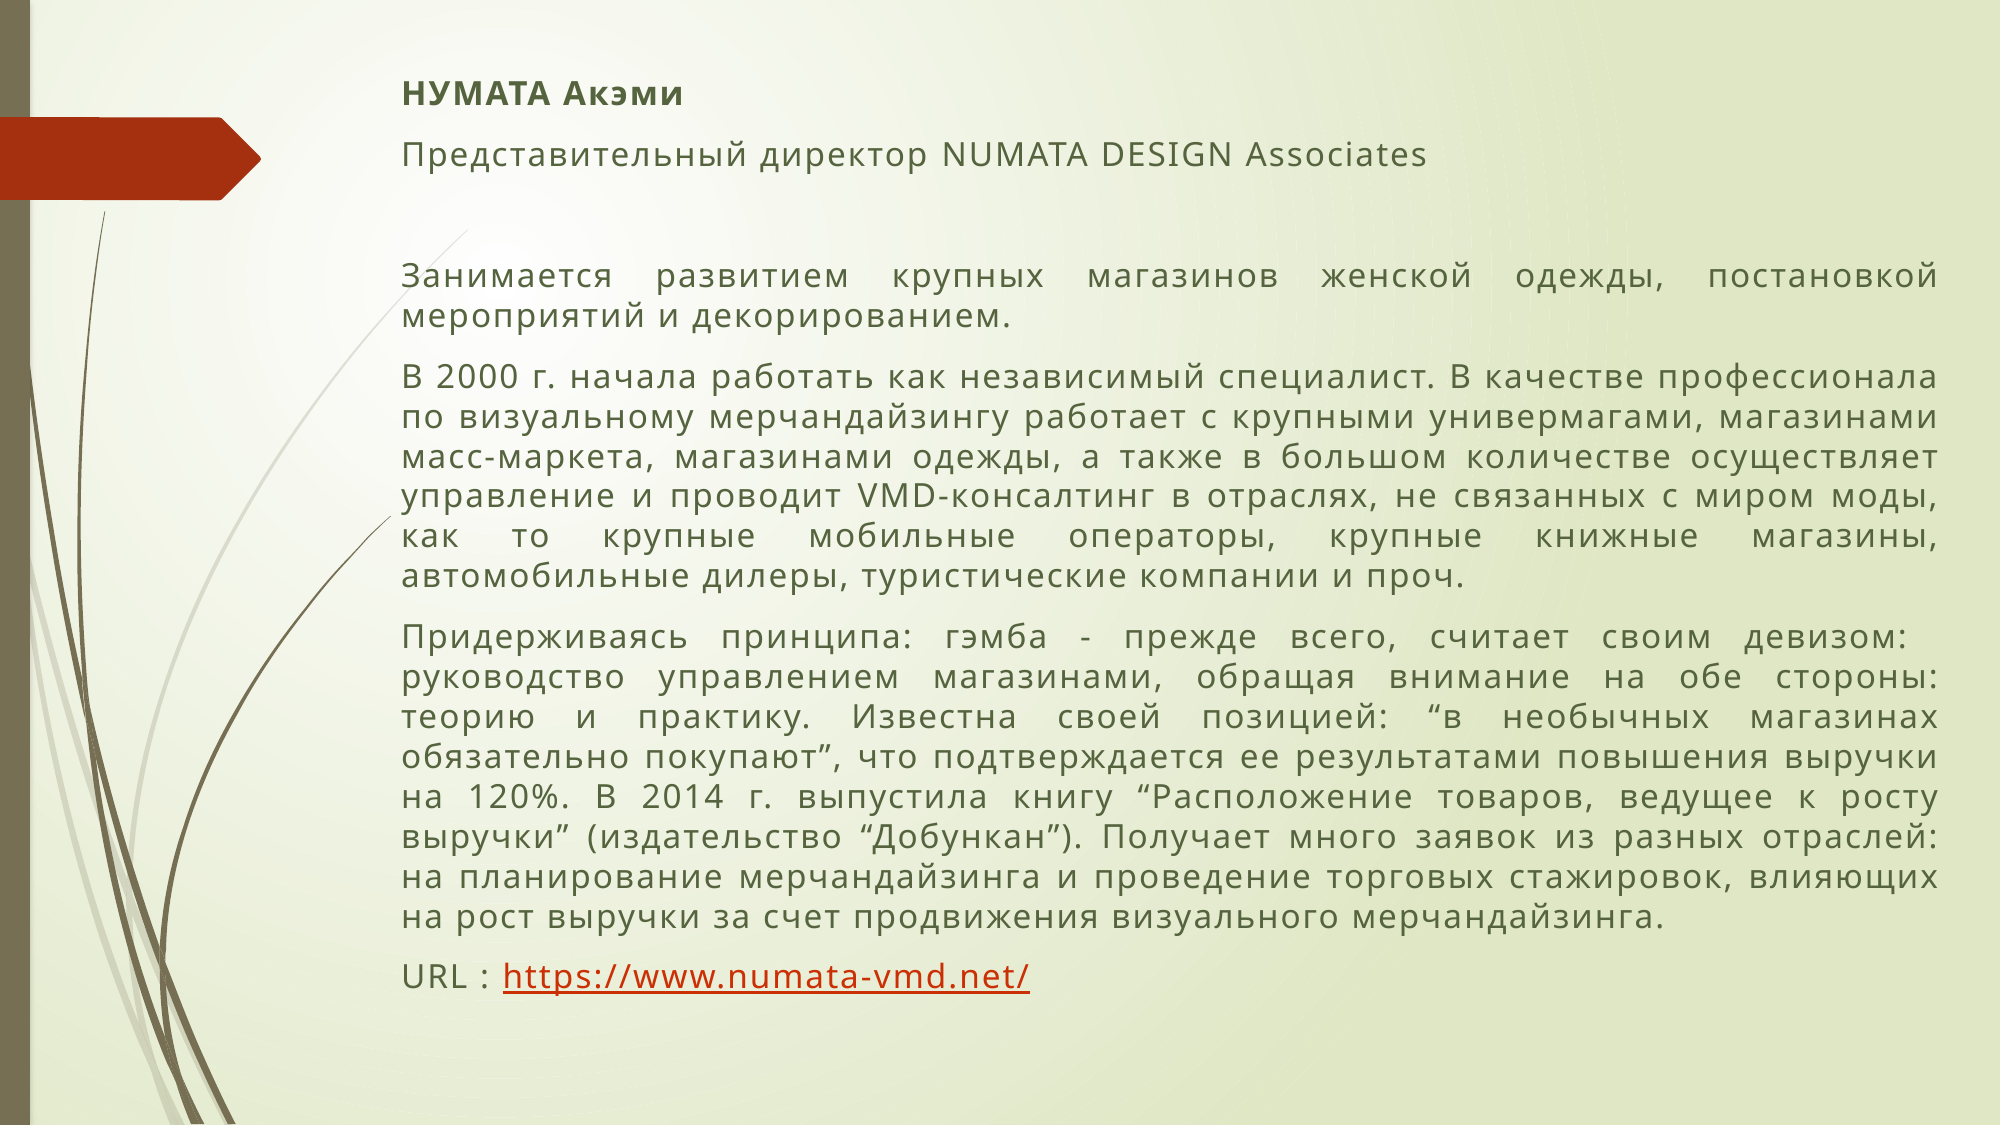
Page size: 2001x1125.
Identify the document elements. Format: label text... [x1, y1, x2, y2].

list НУМАТА Акэми Представительный директор NUMATA DESIGN Associates Занимается развитием крупных магазинов женской одежды, постановкой мероприятий и декорированием. В 2000 г. начала работать как независимый специалист. В качестве профессионала по визуальному мерчандайзингу работает с крупными универмагами, магазинами масс-маркета, магазинами одежды, а также в большом количестве осуществляет управление и проводит VMD-консалтинг в отраслях, не связанных с миром моды, как то крупные мобильные операторы, крупные книжные магазины, автомобильные дилеры, туристические компании и проч. Придерживаясь принципа: гэмба - прежде всего, считает своим девизом: руководство управлением магазинами, обращая внимание на обе стороны: теорию и практику. Известна своей позицией: “в необычных магазинах обязательно покупают”, что подтверждается ее результатами повышения выручки на 120%. В 2014 г. выпустила книгу “Расположение товаров, ведущее к росту выручки” (издательство “Добункан”). Получает много заявок из разных отраслей: на планирование мерчандайзинга и проведение торговых стажировок, влияющих на рост выручки за счет продвижения визуального мерчандайзинга. URL : https://www.numata-vmd.net/ [386, 64, 1959, 1005]
